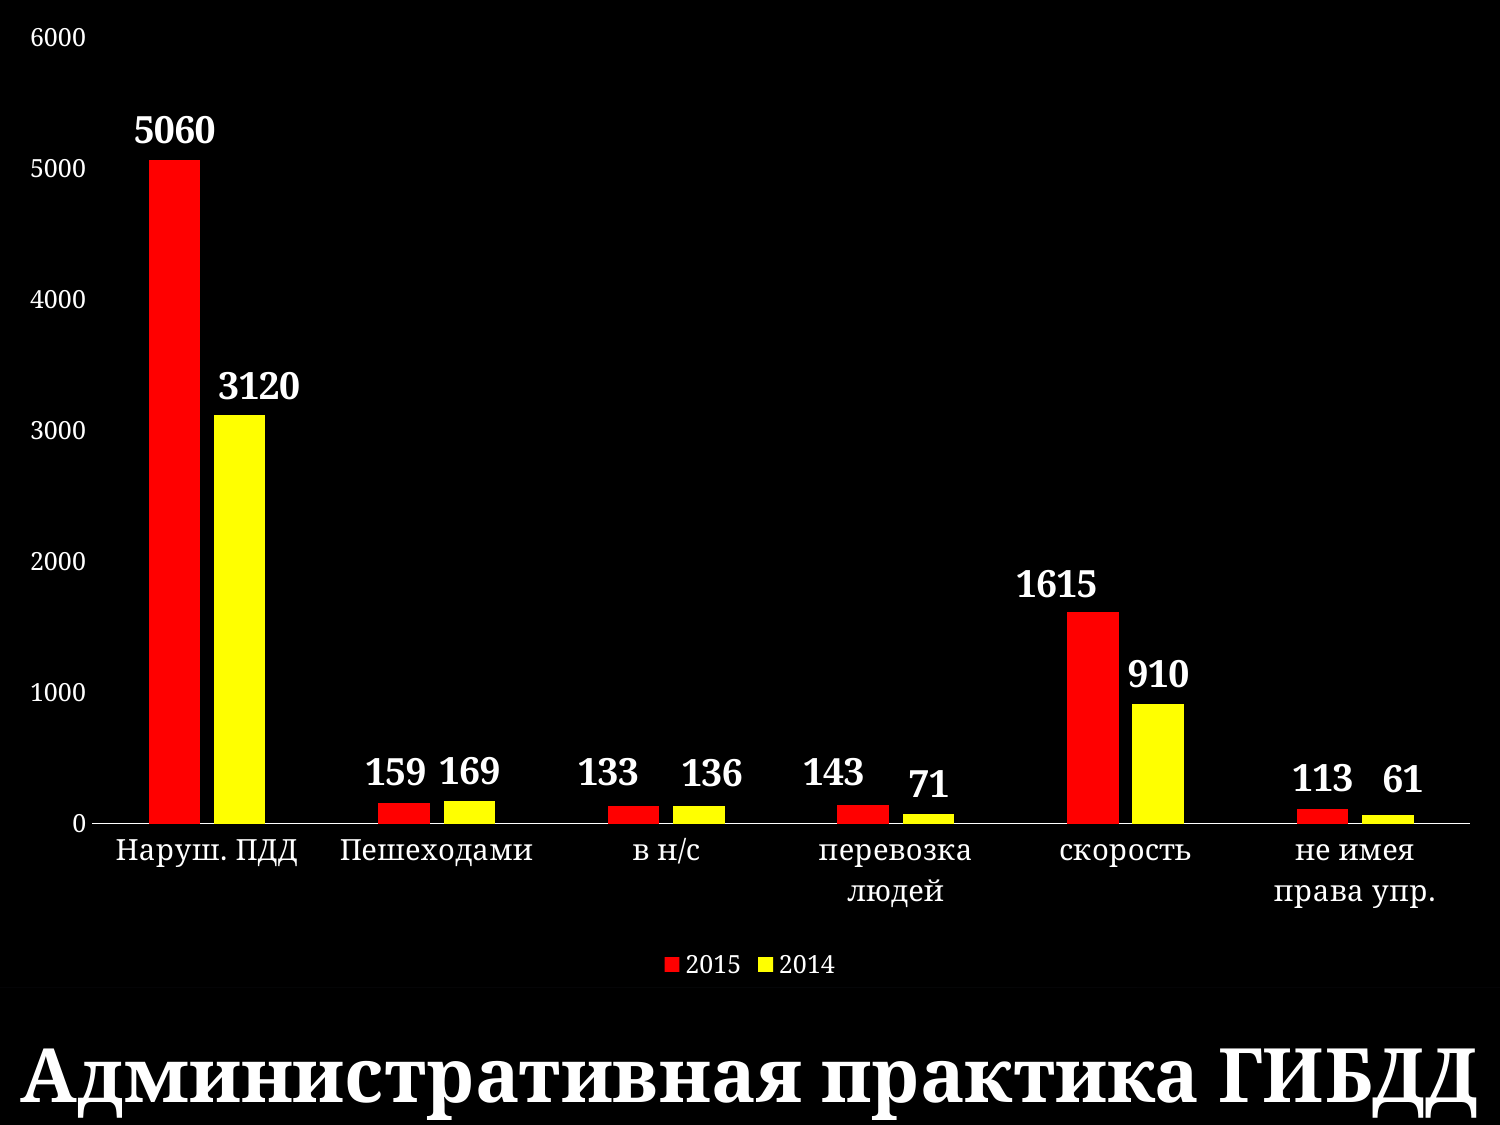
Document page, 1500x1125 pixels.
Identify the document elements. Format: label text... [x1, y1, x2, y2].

chart [0, 0, 1500, 989]
title Административная практика ГИБДД [0, 1001, 1500, 1125]
